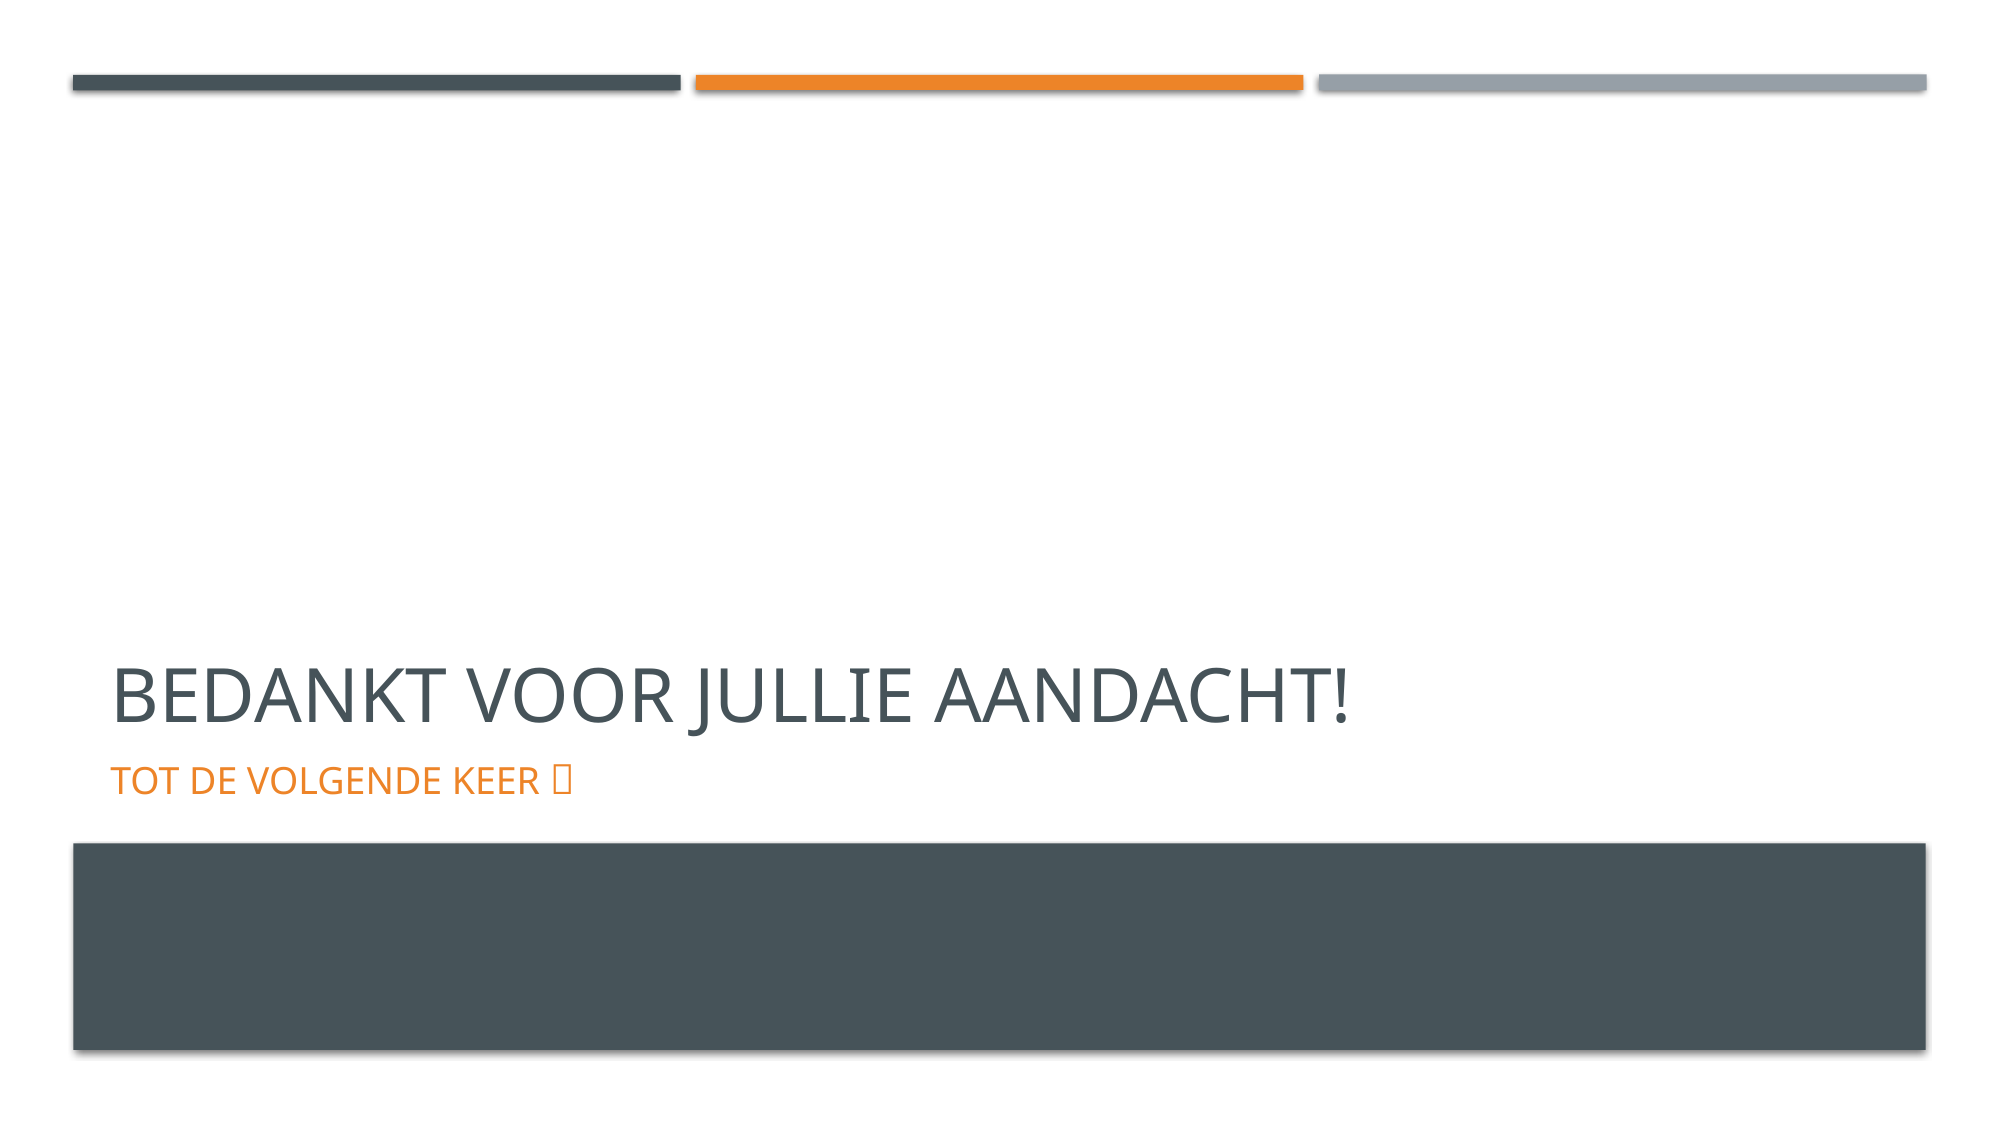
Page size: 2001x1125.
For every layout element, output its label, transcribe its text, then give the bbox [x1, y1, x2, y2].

title Bedankt voor jullie aandacht! [95, 499, 1905, 744]
list Tot de volgende keer  [95, 744, 1905, 844]
